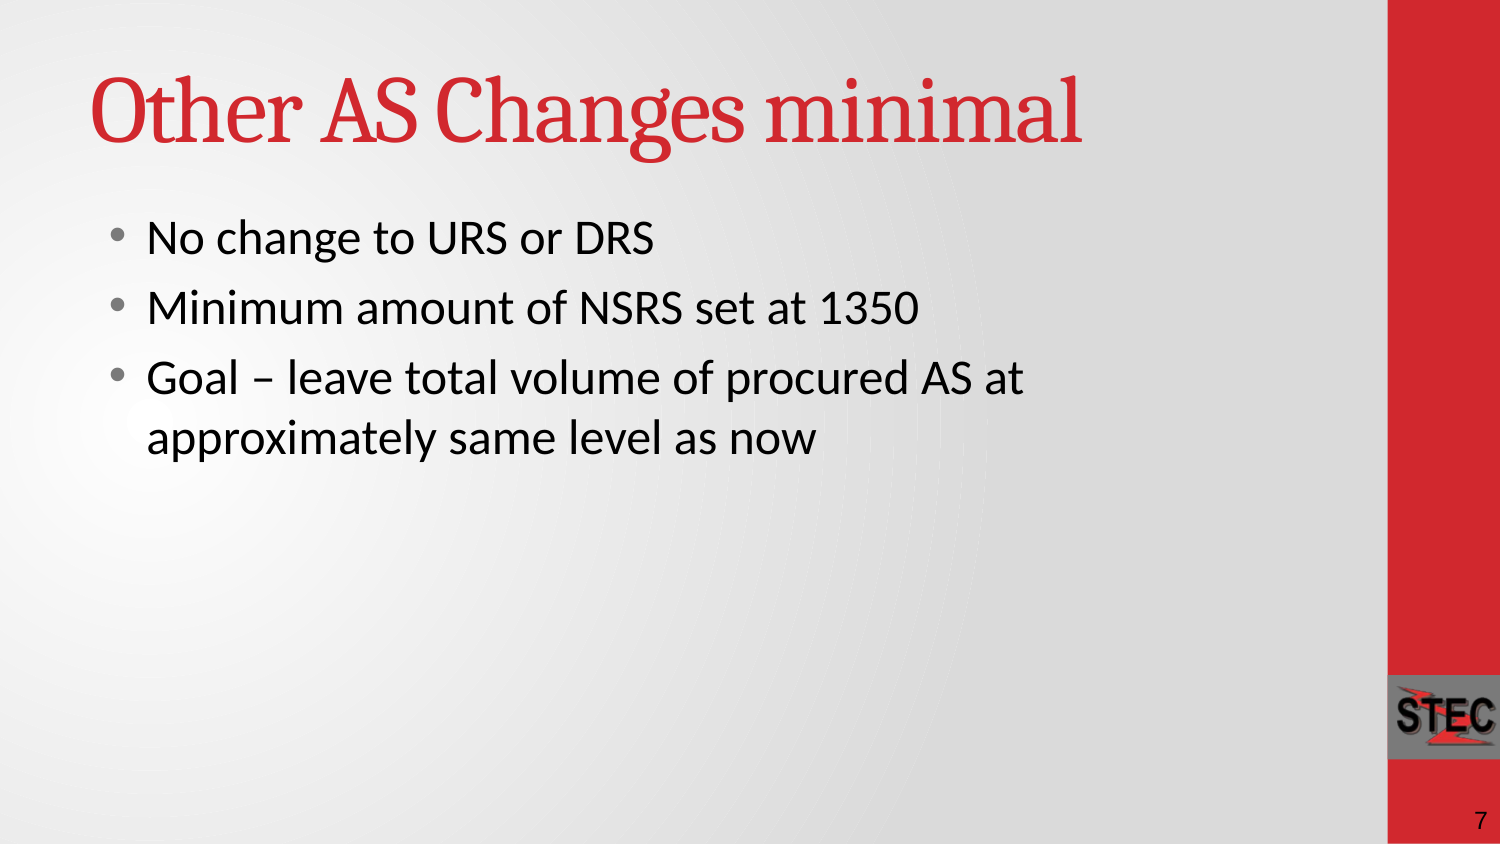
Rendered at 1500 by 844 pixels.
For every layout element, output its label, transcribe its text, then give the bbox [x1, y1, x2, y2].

title Other AS Changes minimal [75, 33, 1325, 175]
picture [1395, 685, 1497, 747]
text_box 7 [1153, 796, 1500, 842]
list No change to URS or DRS Minimum amount of NSRS set at 1350 Goal – leave total volume of procured AS at approximately same level as now [75, 196, 1325, 788]
